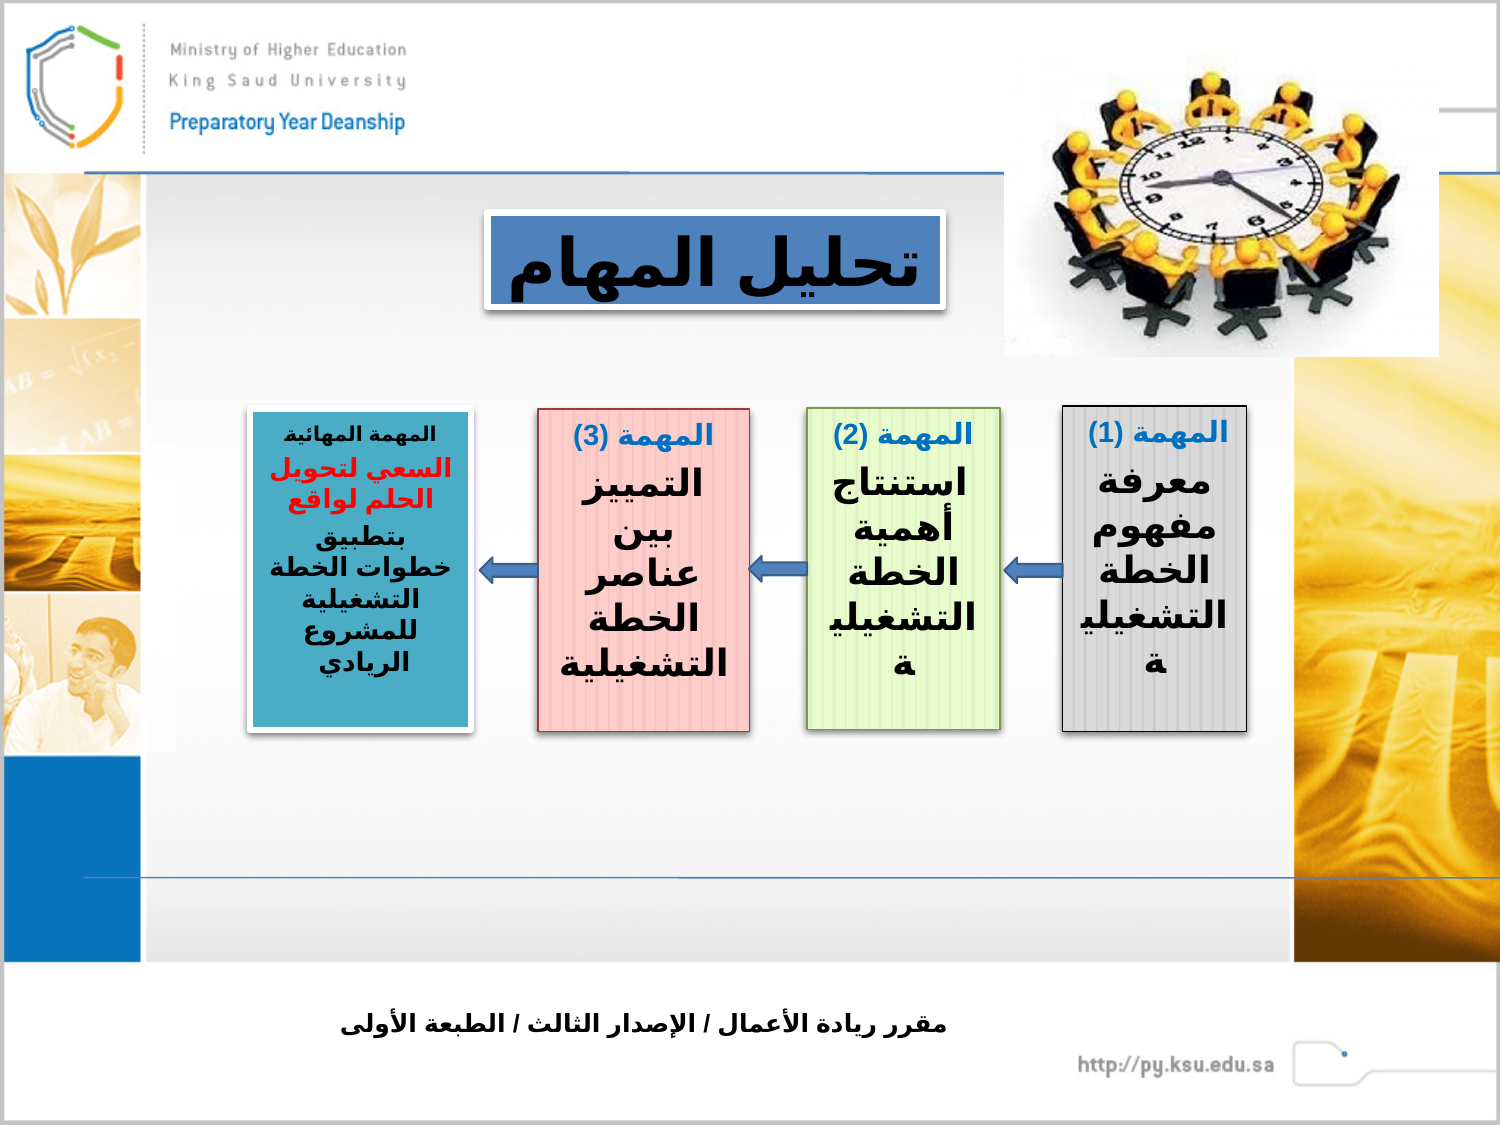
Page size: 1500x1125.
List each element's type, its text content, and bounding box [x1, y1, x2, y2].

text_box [0, 381, 1247, 732]
picture [0, 0, 1500, 1125]
text_box تحليل المهام [484, 209, 946, 310]
text_box مقرر ريادة الأعمال / الإصدار الثالث / الطبعة الأولى [287, 1000, 1000, 1045]
